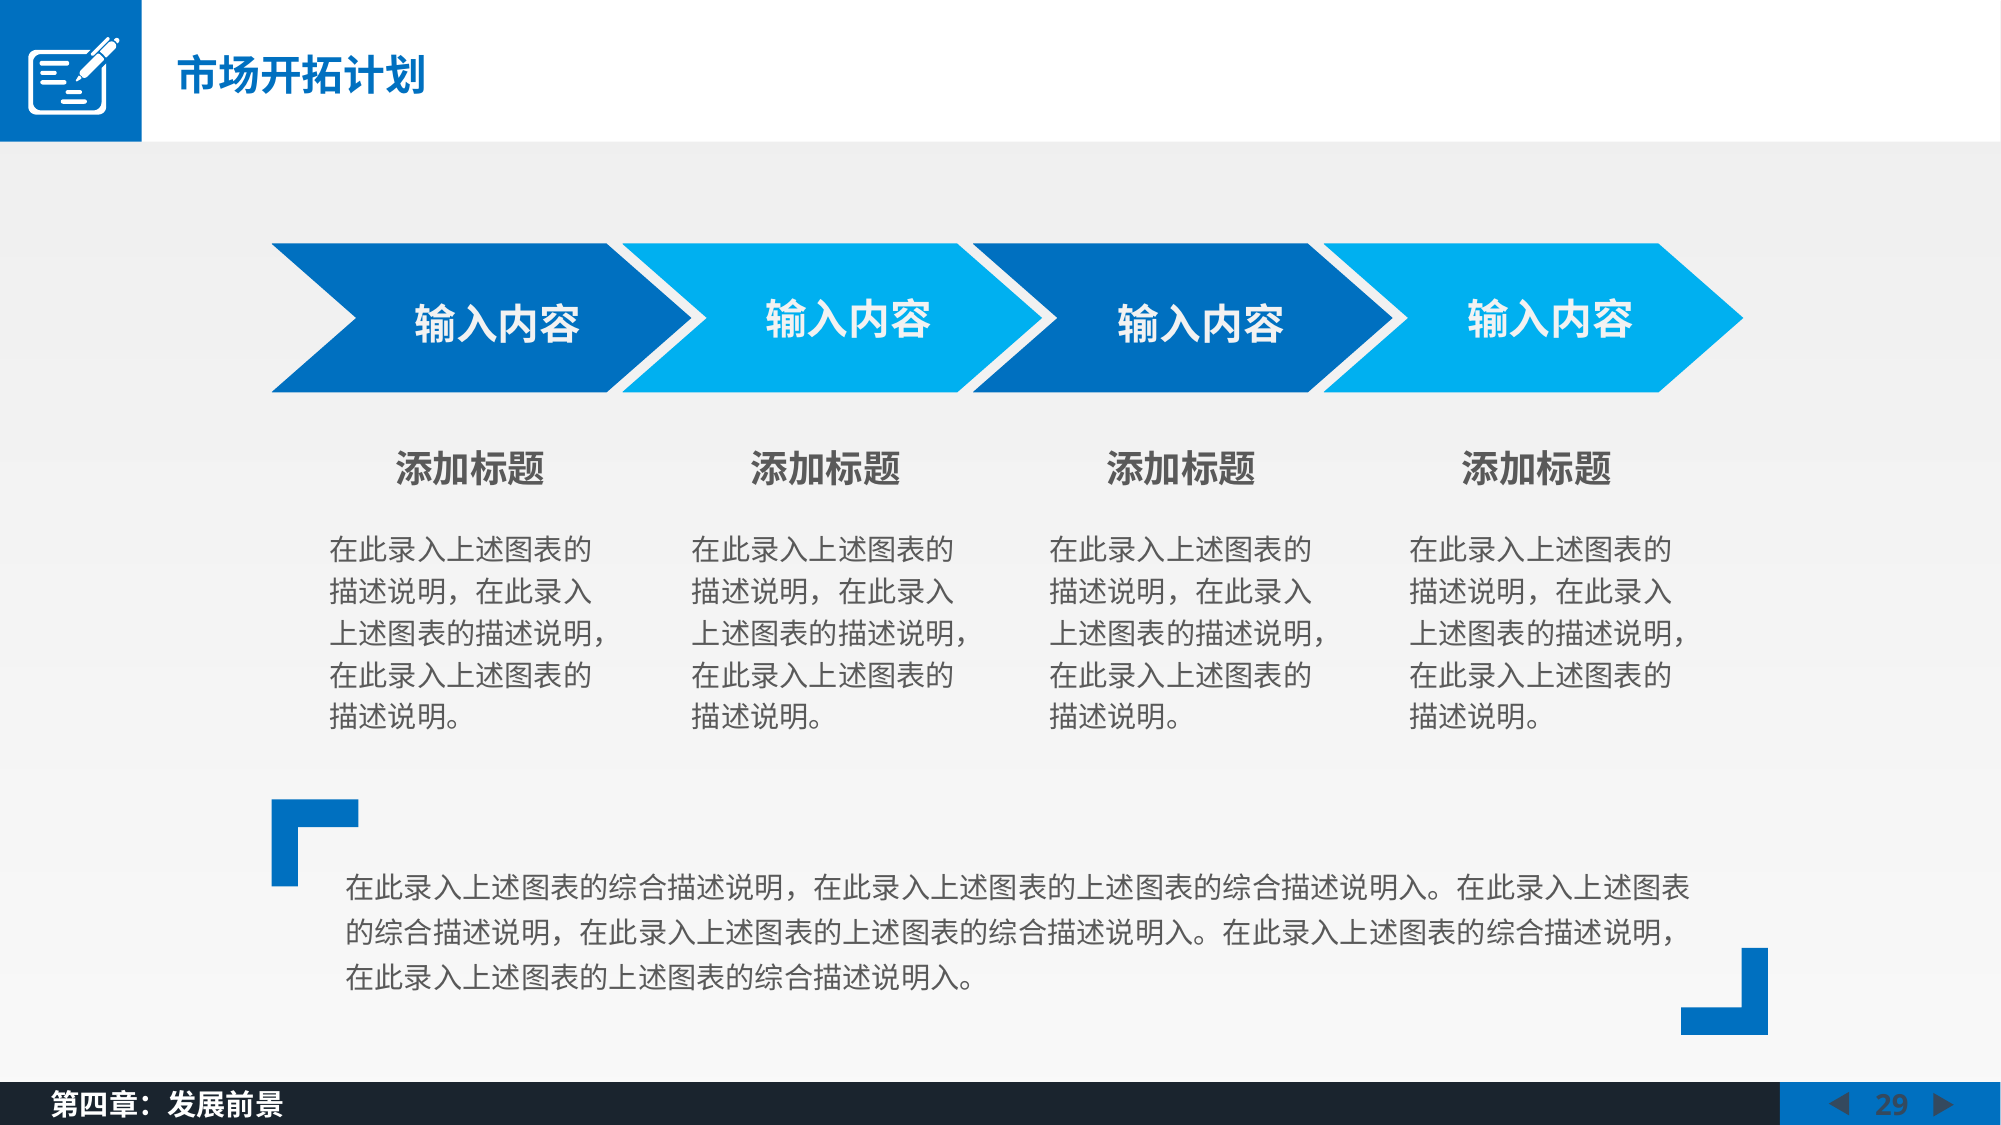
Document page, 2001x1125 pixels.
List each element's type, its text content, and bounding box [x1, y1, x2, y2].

text_box 添加标题 [735, 438, 916, 498]
text_box [28, 49, 107, 115]
text_box [339, 1080, 1778, 1125]
text_box [75, 37, 120, 82]
text_box 在此录入上述图表的描述说明，在此录入上述图表的描述说明，在此录入上述图表的描述说明。 [676, 516, 985, 742]
text_box [144, 0, 2001, 144]
text_box 29 [1779, 1078, 2001, 1125]
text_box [693, 243, 970, 393]
text_box [0, 0, 144, 144]
text_box 在此录入上述图表的描述说明，在此录入上述图表的描述说明，在此录入上述图表的描述说明。 [1394, 516, 1702, 742]
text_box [1395, 243, 1744, 393]
text_box 在此录入上述图表的描述说明，在此录入上述图表的描述说明，在此录入上述图表的描述说明。 [1034, 516, 1345, 742]
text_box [972, 243, 1393, 393]
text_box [271, 243, 692, 393]
text_box 第四章：发展前景 [0, 1078, 339, 1125]
text_box [1681, 947, 1768, 1035]
text_box 在此录入上述图表的描述说明，在此录入上述图表的描述说明，在此录入上述图表的描述说明。 [314, 516, 628, 742]
text_box 在此录入上述图表的综合描述说明，在此录入上述图表的上述图表的综合描述说明入。在此录入上述图表的综合描述说明，在此录入上述图表的上述图表的综合描述说明入。在此录入上述图表的综合描述说明，在此录入上述图表的上述图表的综合描述说明入。 [330, 851, 1733, 1002]
text_box [271, 799, 359, 887]
text_box 添加标题 [380, 438, 561, 498]
text_box 添加标题 [1091, 438, 1272, 498]
text_box 市场开拓计划 [161, 59, 859, 138]
text_box 添加标题 [1446, 438, 1628, 498]
